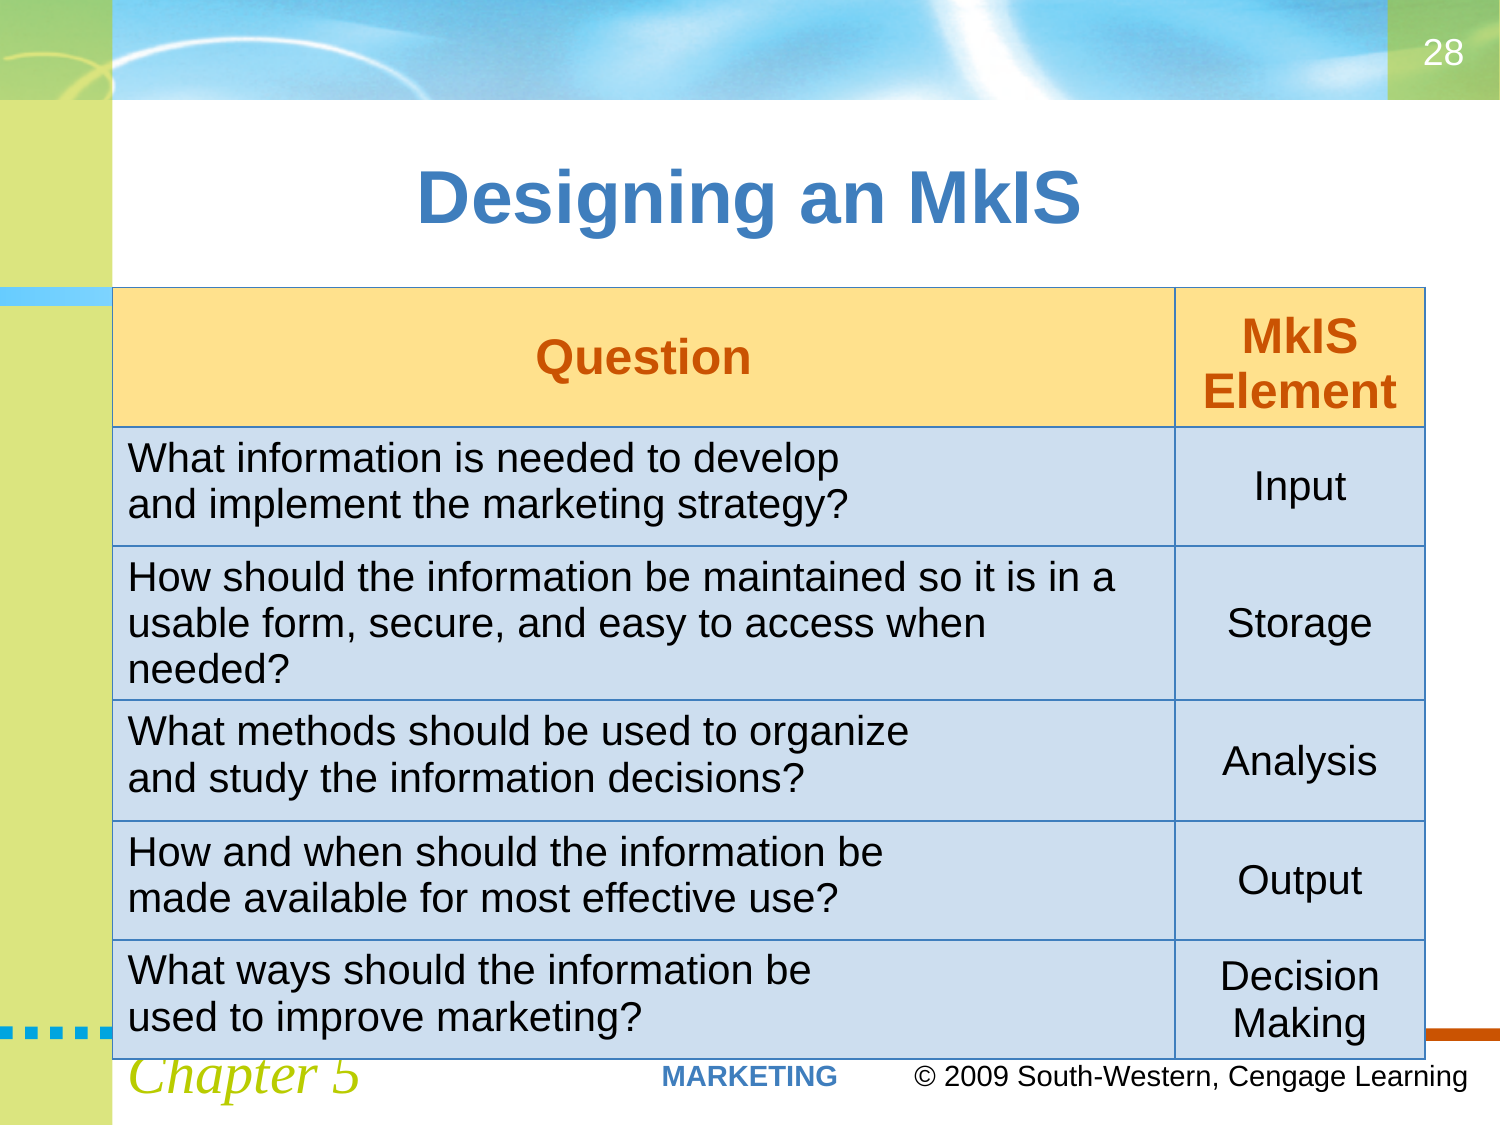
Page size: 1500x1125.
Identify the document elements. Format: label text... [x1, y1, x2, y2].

footer Chapter 5 [112, 1060, 638, 1113]
table_cell Analysis [1176, 701, 1424, 820]
title Designing an MkIS [112, 99, 1388, 287]
table_cell Input [1176, 428, 1424, 545]
table_cell How and when should the information be made available for most effective use? [113, 822, 1174, 939]
table_cell Output [1176, 822, 1424, 939]
table_cell What methods should be used to organize and study the information decisions? [113, 701, 1174, 820]
table_cell How should the information be maintained so it is in a usable form, secure, and easy to access when needed? [113, 547, 1174, 699]
table_cell What information is needed to develop and implement the marketing strategy? [113, 428, 1174, 545]
table_cell Storage [1176, 547, 1424, 699]
table_cell Decision Making [1176, 941, 1424, 1058]
table_header MkIS Element [1176, 288, 1424, 426]
table_header Question [113, 288, 1174, 426]
table_cell What ways should the information be used to improve marketing? [113, 941, 1174, 1058]
slide_number 28 [1387, 0, 1500, 101]
